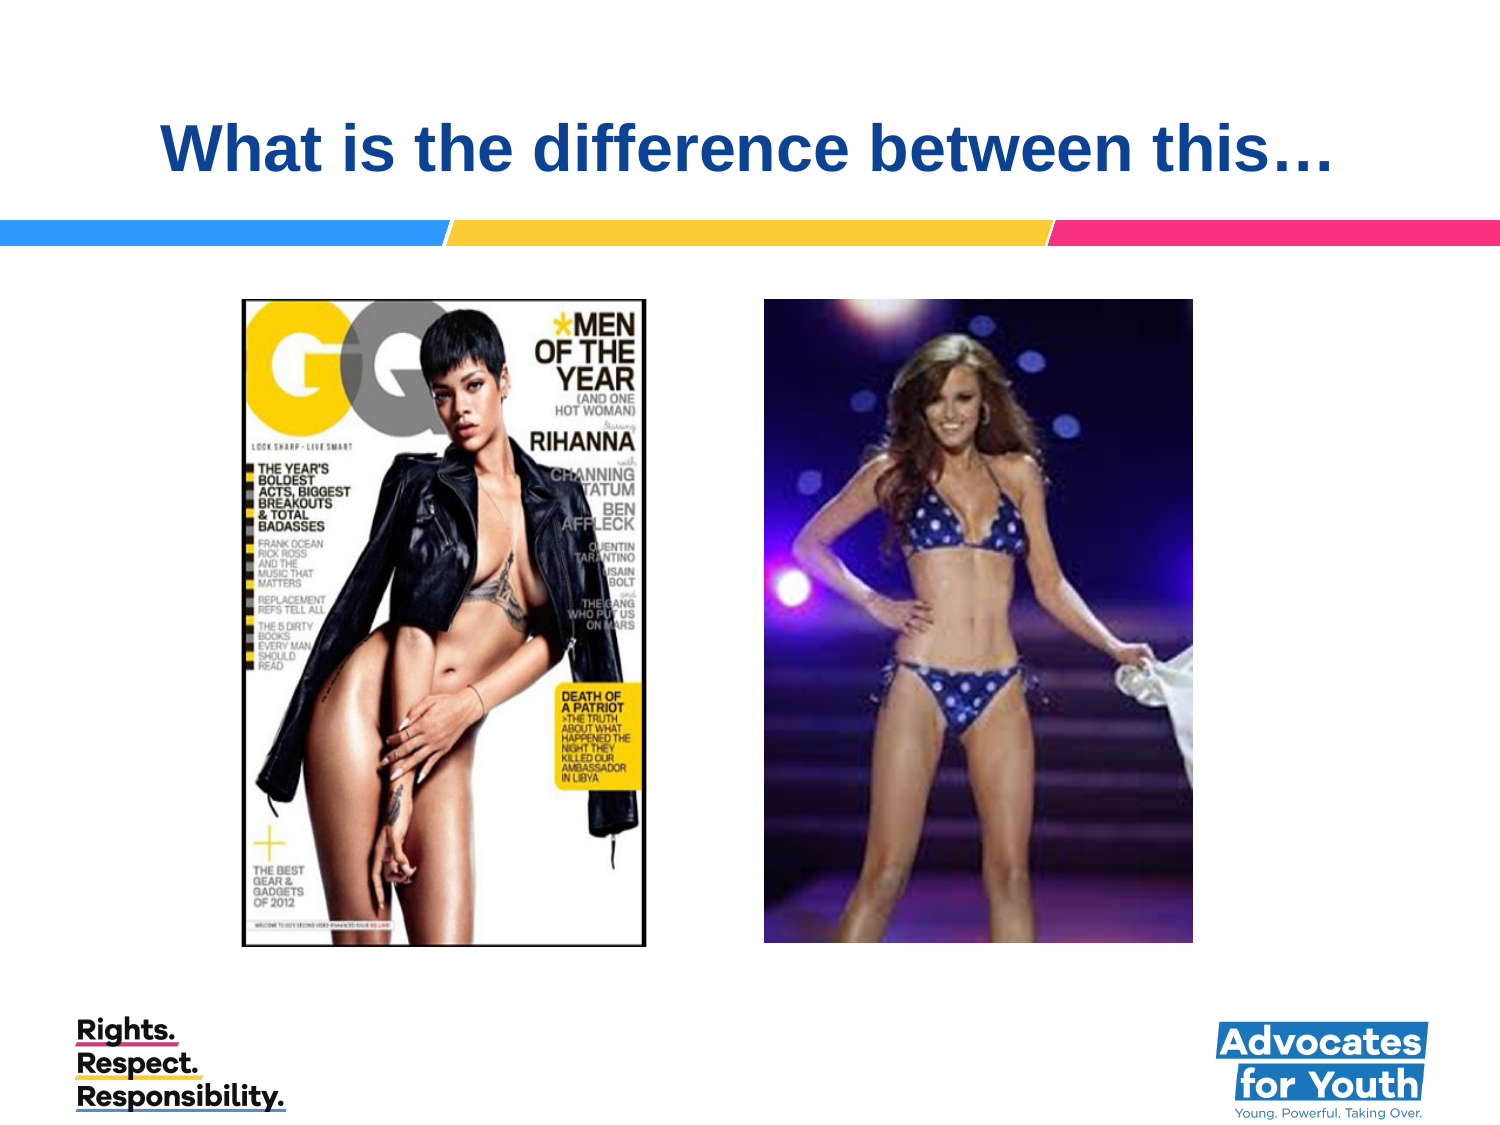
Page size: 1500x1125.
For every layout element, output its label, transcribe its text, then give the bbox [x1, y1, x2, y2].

picture [241, 299, 647, 947]
title What is the difference between this… [103, 63, 1397, 227]
picture [0, 207, 1500, 258]
picture [763, 299, 1193, 943]
